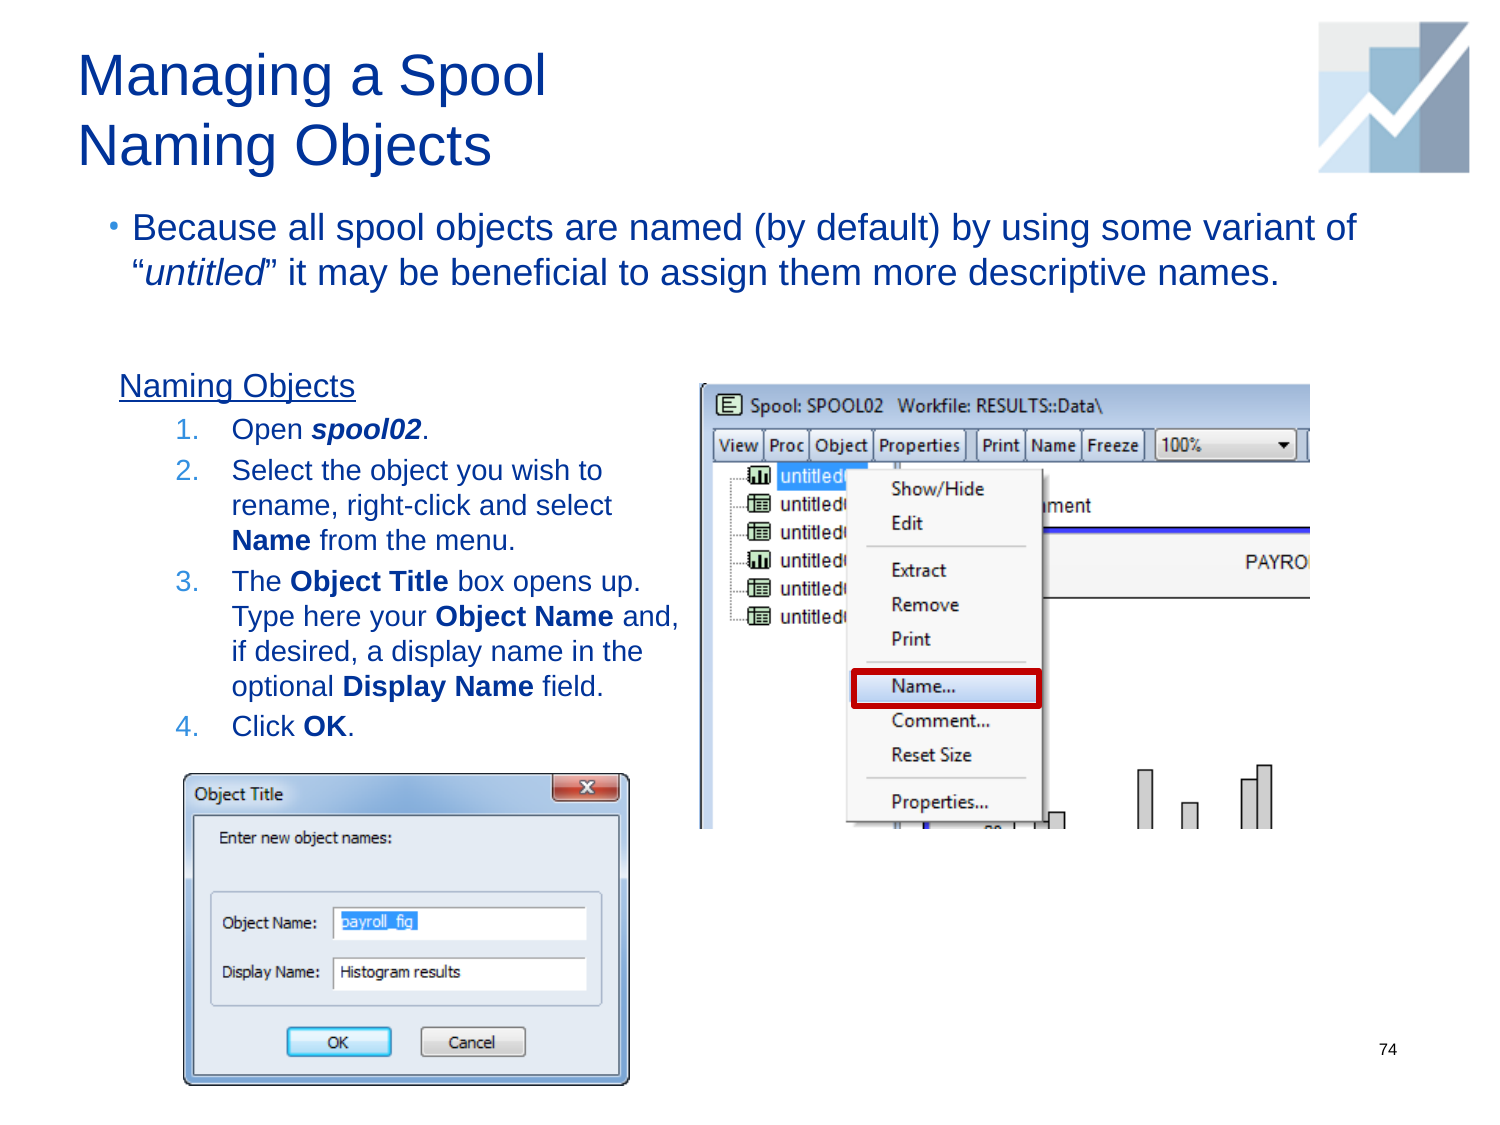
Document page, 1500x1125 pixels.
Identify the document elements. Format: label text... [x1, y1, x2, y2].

slide_number 74 [1262, 1015, 1413, 1067]
text_box Because all spool objects are named (by default) by using some variant of “untitled” it may be beneficial to assign them more descriptive names. [88, 195, 1422, 315]
picture [183, 772, 630, 1086]
picture [699, 382, 1310, 829]
picture [1300, 11, 1479, 181]
title Managing a Spool Naming Objects [62, 0, 1297, 185]
text_box Naming Objects Open spool02. Select the object you wish to rename, right-click and select Name from the menu. The Object Title box opens up. Type here your Object Name and, if desired, a display name in the optional Display Name field. Click OK. [38, 357, 700, 956]
